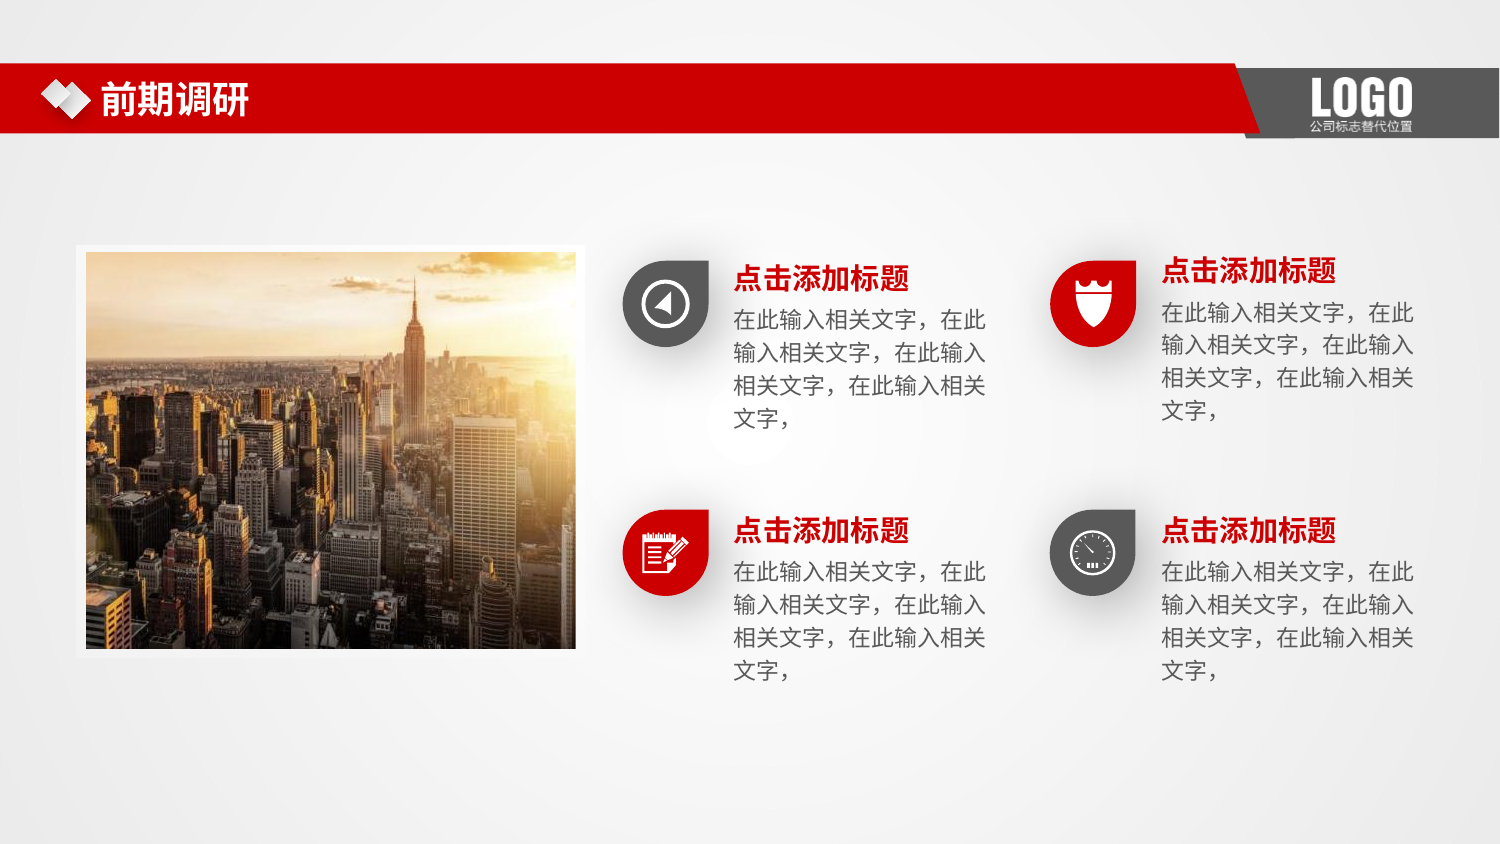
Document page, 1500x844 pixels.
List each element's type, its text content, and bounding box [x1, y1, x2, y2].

text_box [1050, 260, 1137, 348]
text_box 在此输入相关文字，在此输入相关文字，在此输入相关文字，在此输入相关文字， [719, 545, 1011, 692]
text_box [641, 532, 690, 574]
text_box 在此输入相关文字，在此输入相关文字，在此输入相关文字，在此输入相关文字， [719, 292, 1011, 440]
text_box 在此输入相关文字，在此输入相关文字，在此输入相关文字，在此输入相关文字， [1146, 285, 1438, 432]
picture [1310, 77, 1412, 132]
text_box [622, 509, 709, 596]
text_box 点击添加标题 [719, 505, 987, 555]
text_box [1075, 280, 1112, 328]
text_box 点击添加标题 [719, 252, 987, 303]
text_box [641, 279, 690, 329]
text_box 点击添加标题 [1146, 245, 1414, 295]
text_box [622, 260, 709, 348]
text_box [75, 244, 585, 659]
text_box 前期调研 [89, 69, 262, 127]
text_box [1049, 509, 1136, 596]
text_box 在此输入相关文字，在此输入相关文字，在此输入相关文字，在此输入相关文字， [1146, 545, 1438, 692]
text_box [1069, 529, 1116, 576]
text_box 点击添加标题 [1146, 505, 1414, 555]
